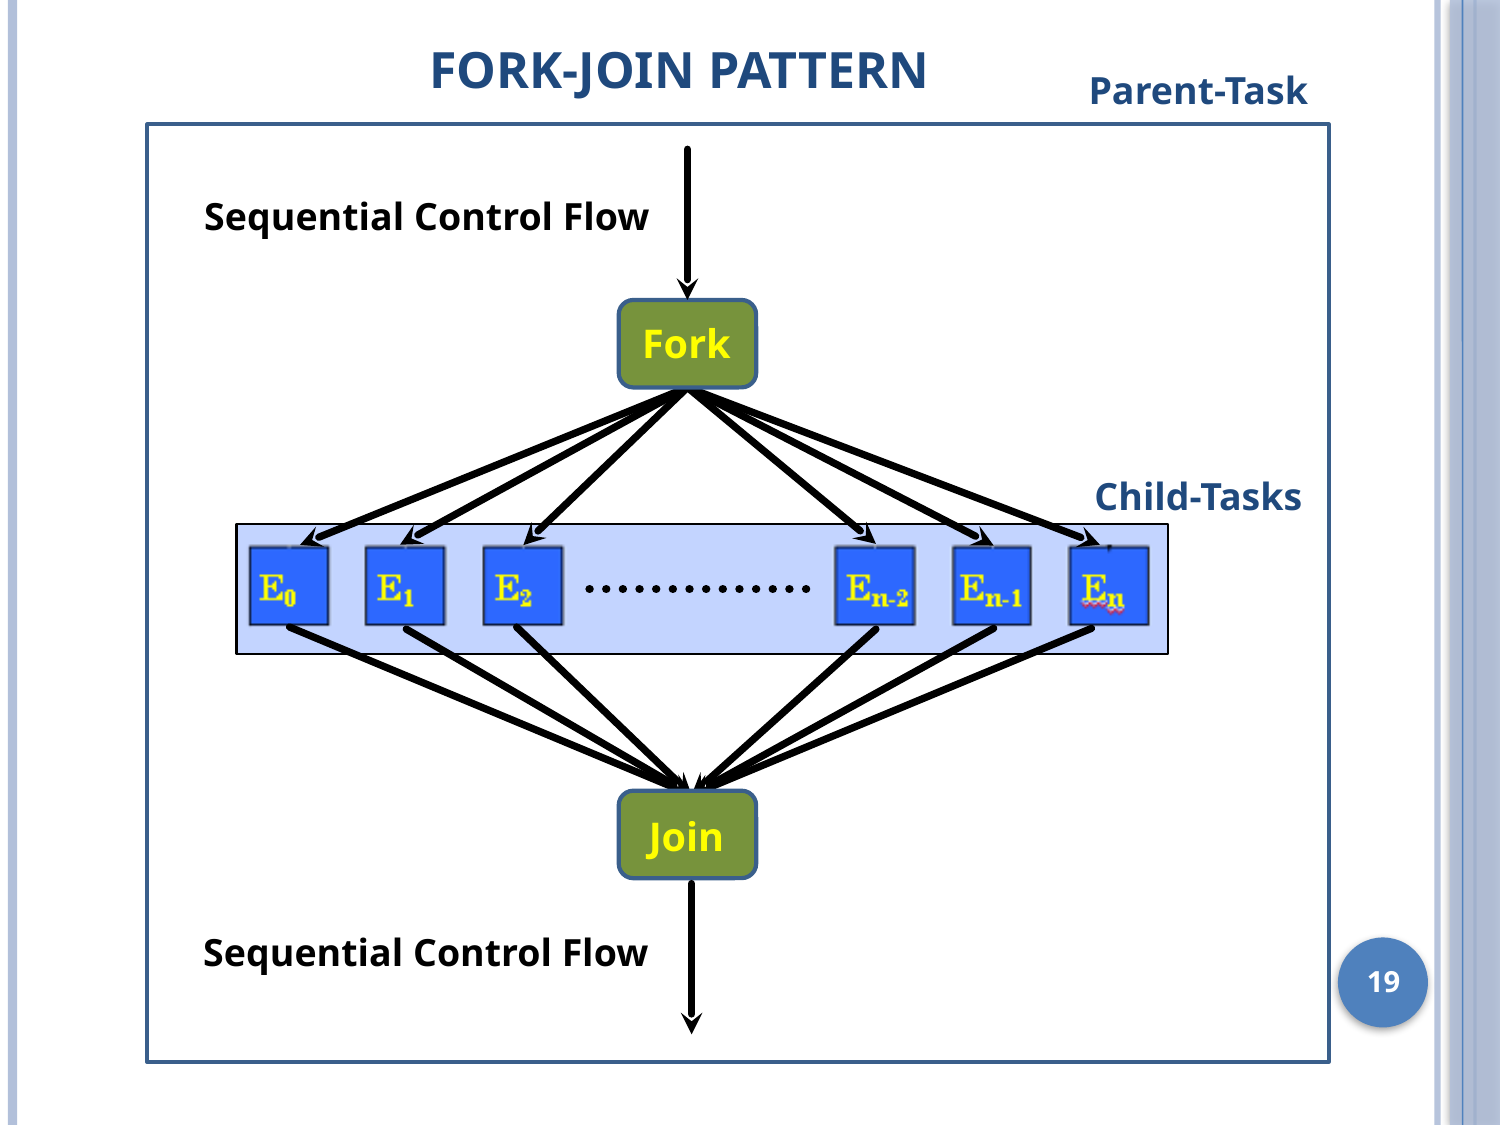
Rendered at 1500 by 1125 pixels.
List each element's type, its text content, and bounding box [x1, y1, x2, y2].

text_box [146, 59, 1337, 1063]
title Fork-Join Pattern [66, 30, 1292, 106]
slide_number 19 [1342, 940, 1434, 1027]
